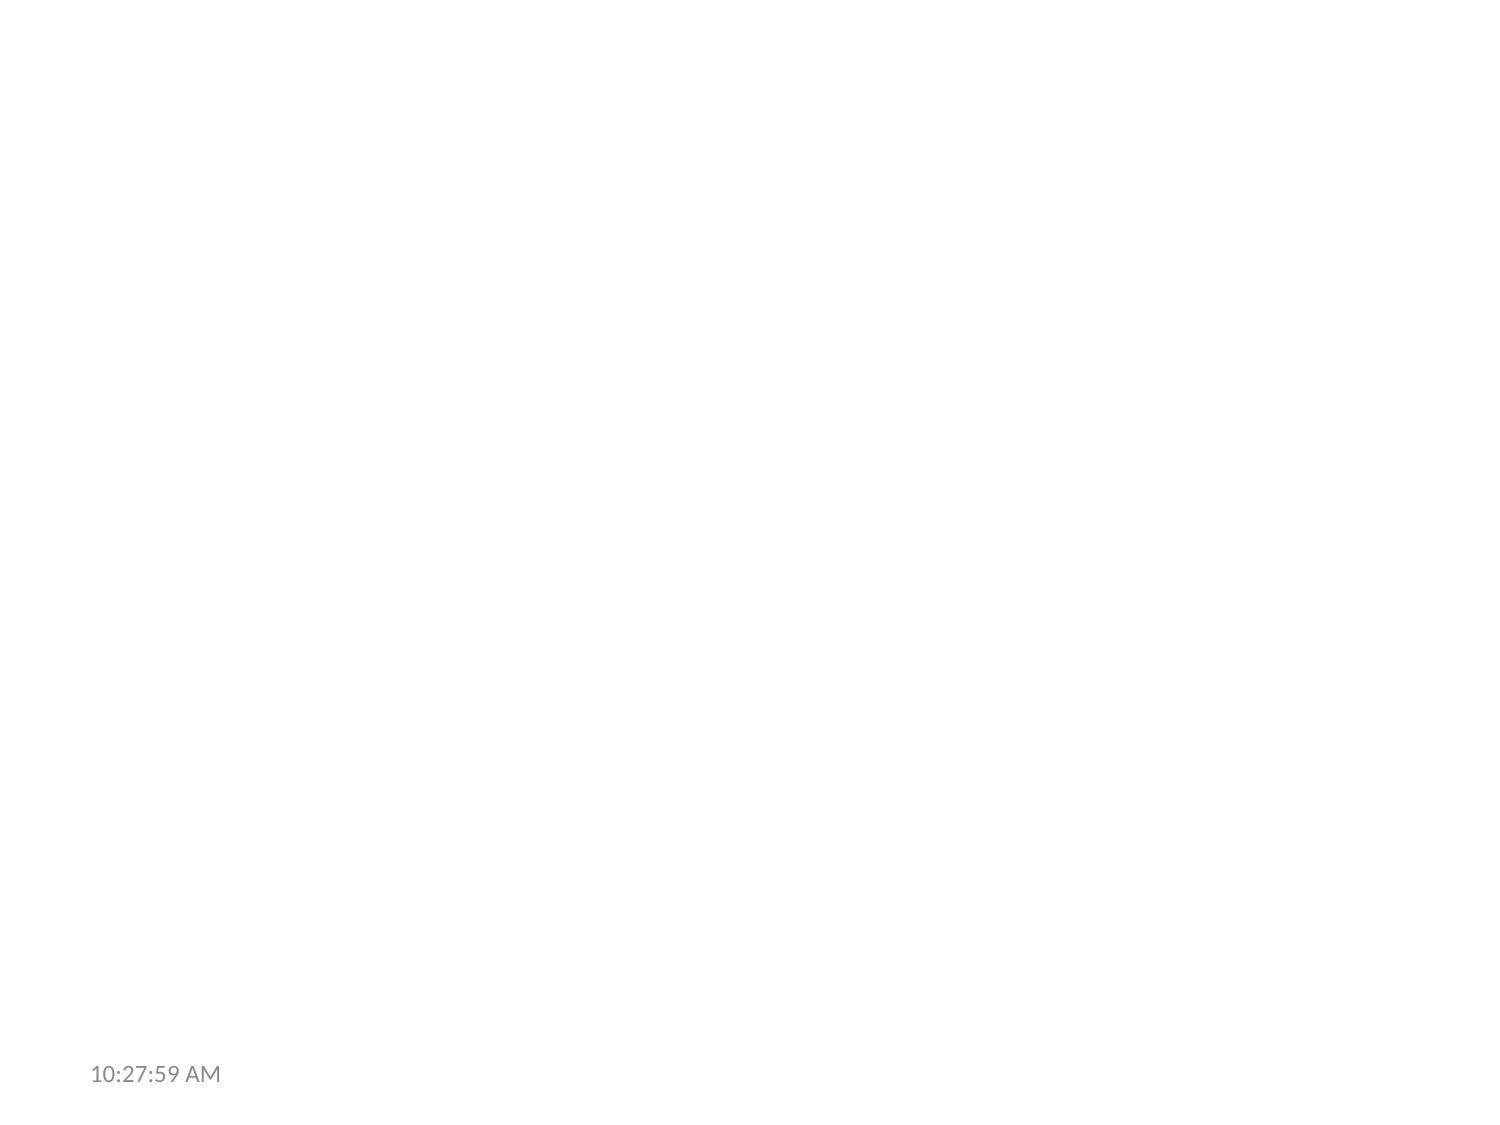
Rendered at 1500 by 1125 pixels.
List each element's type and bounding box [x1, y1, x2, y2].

slide_number [75, 1042, 425, 1103]
